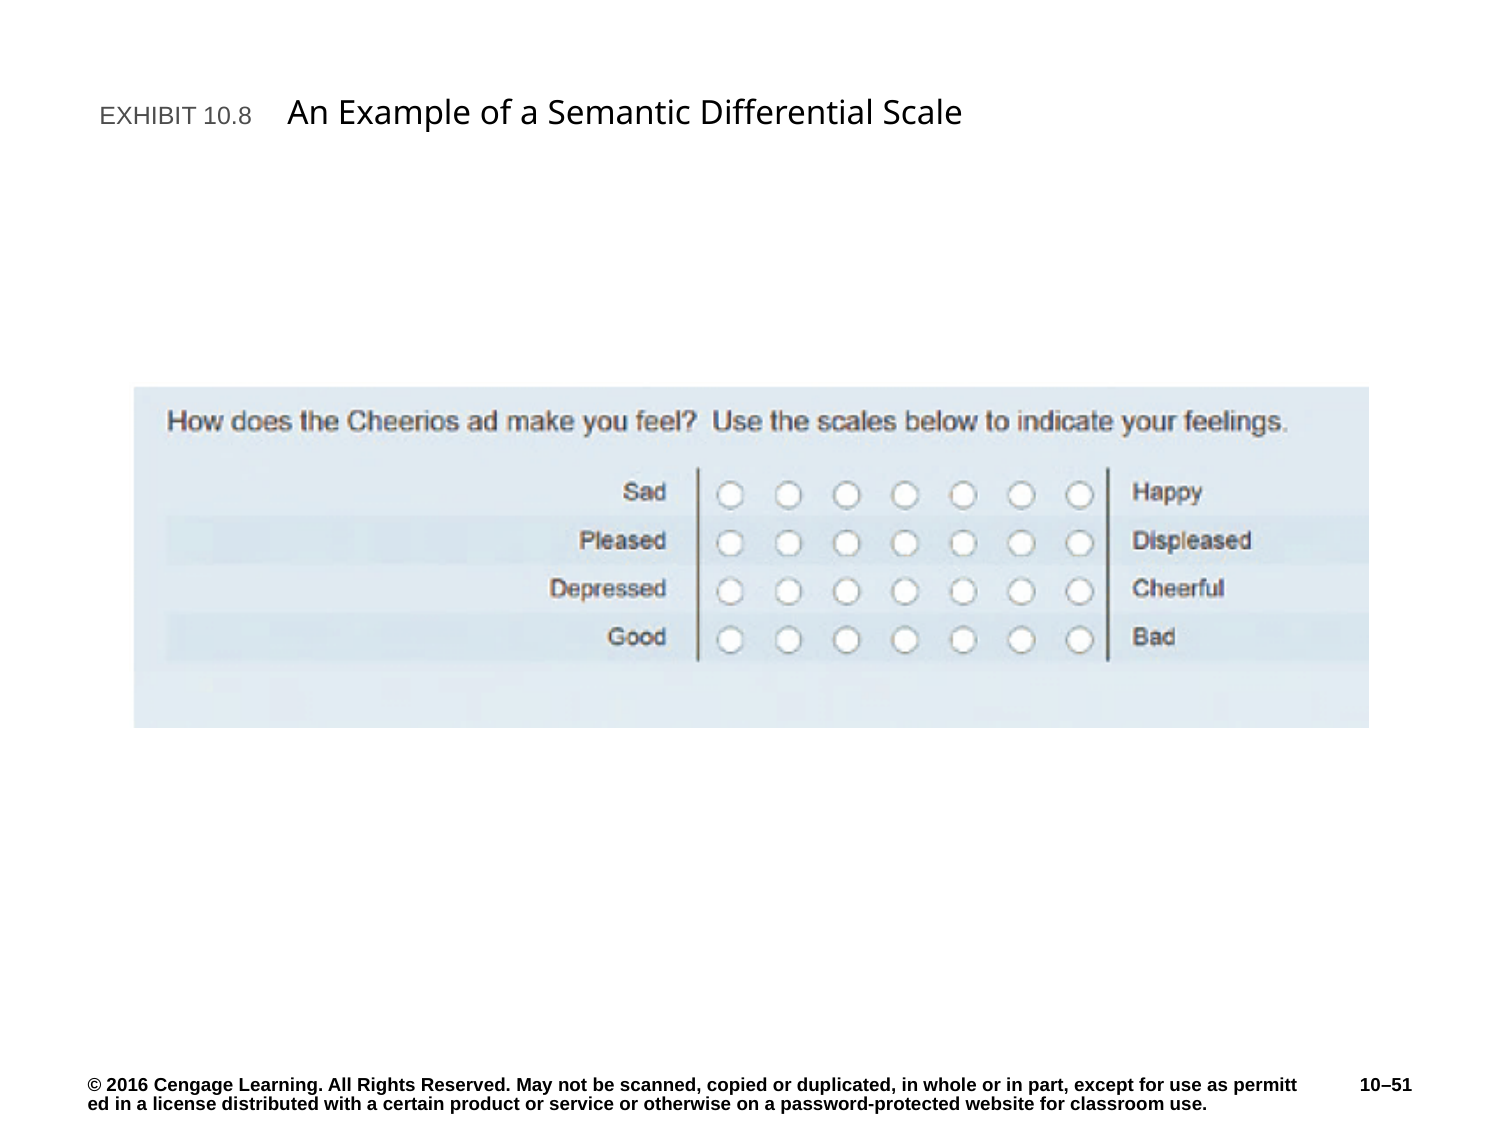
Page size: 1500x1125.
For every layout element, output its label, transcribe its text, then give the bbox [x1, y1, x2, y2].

picture [129, 382, 1369, 728]
text_box EXHIBIT 10.8 An Example of a Semantic Differential Scale [84, 84, 1414, 139]
slide_number 10–51 [1050, 1042, 1413, 1103]
footer © 2016 Cengage Learning. All Rights Reserved. May not be scanned, copied or duplicated, in whole or in part, except for use as permitted in a license distributed with a certain product or service or otherwise on a password-protected website for classroom use. [87, 1057, 1050, 1103]
